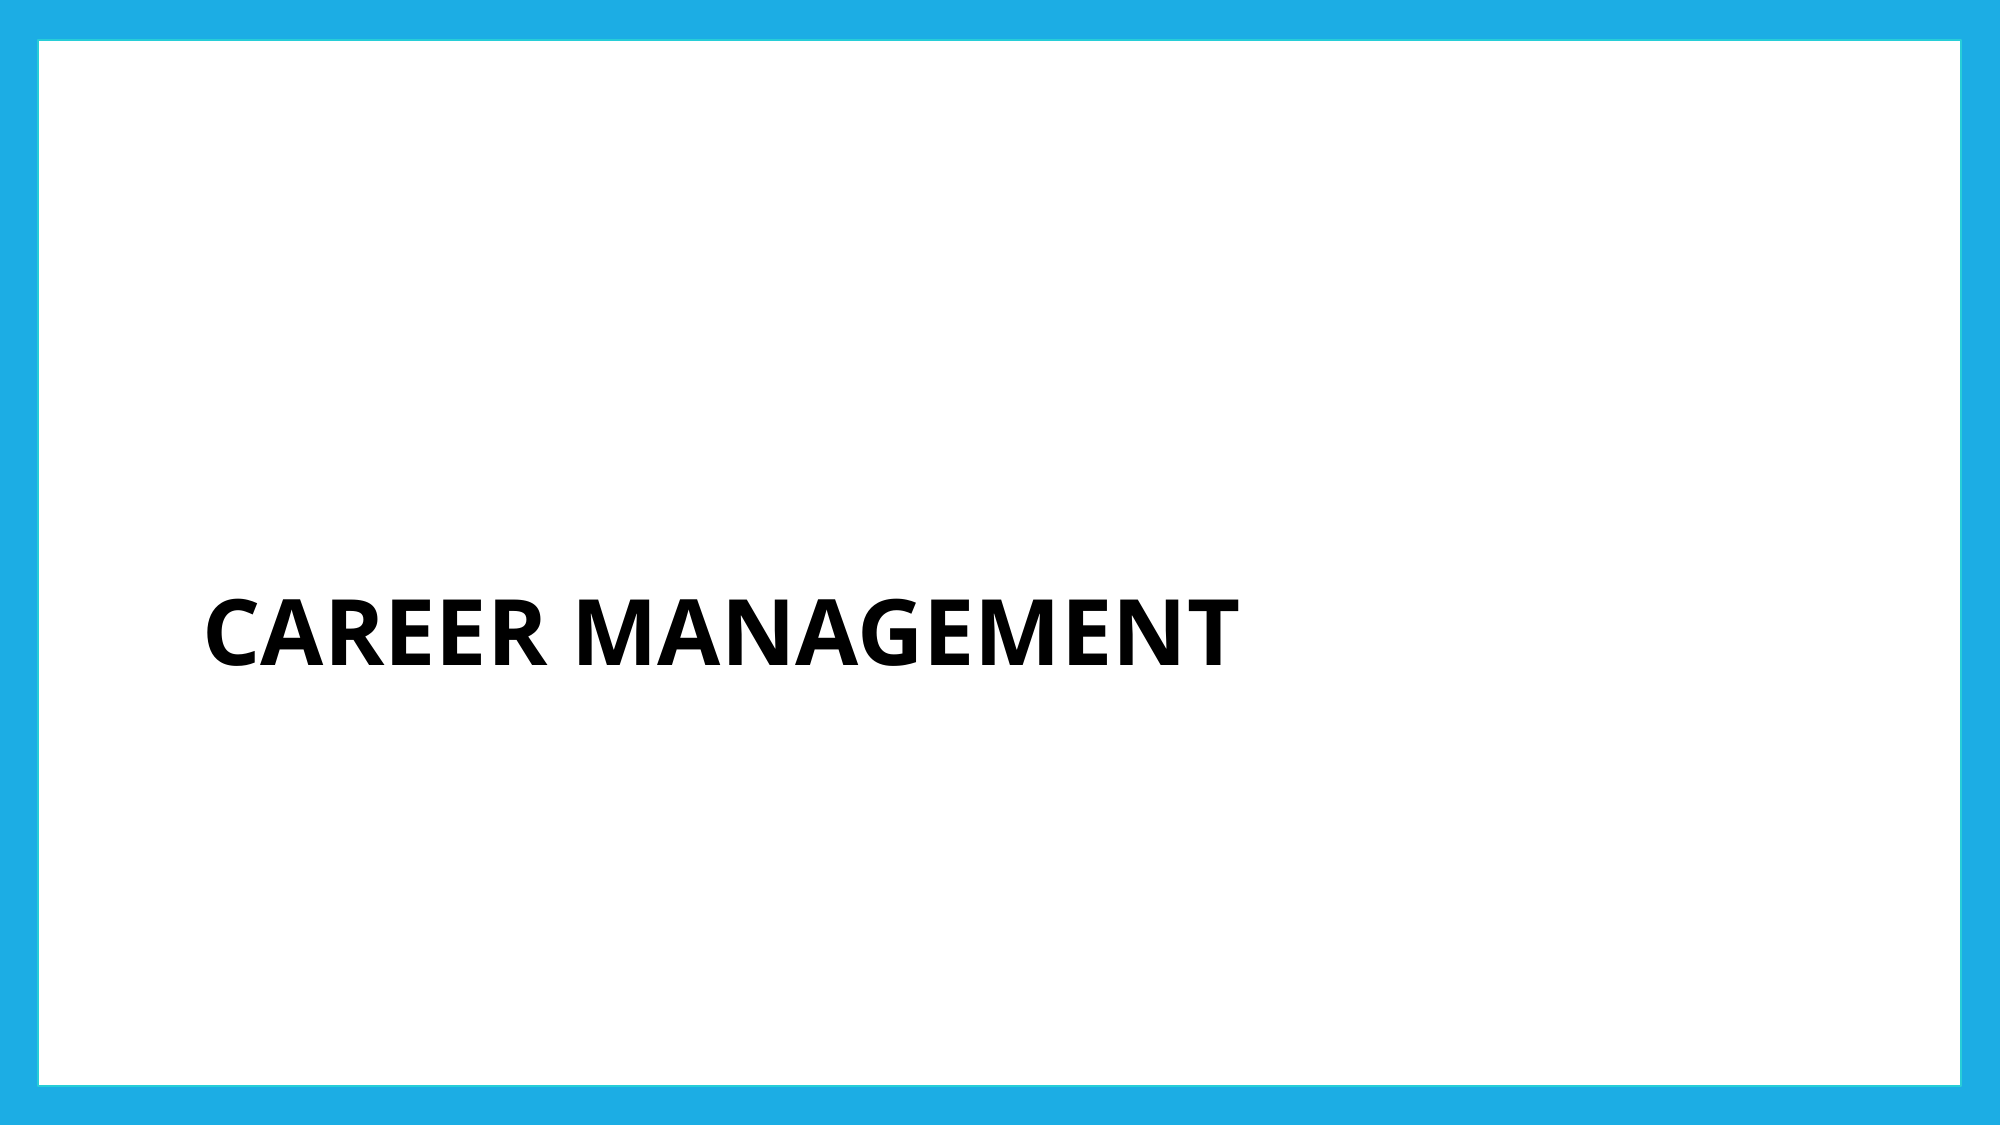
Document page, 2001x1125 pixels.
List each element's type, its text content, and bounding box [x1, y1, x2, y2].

text_box [0, 0, 2000, 1125]
title Career management [187, 87, 1811, 692]
text_box [36, 38, 1963, 1088]
